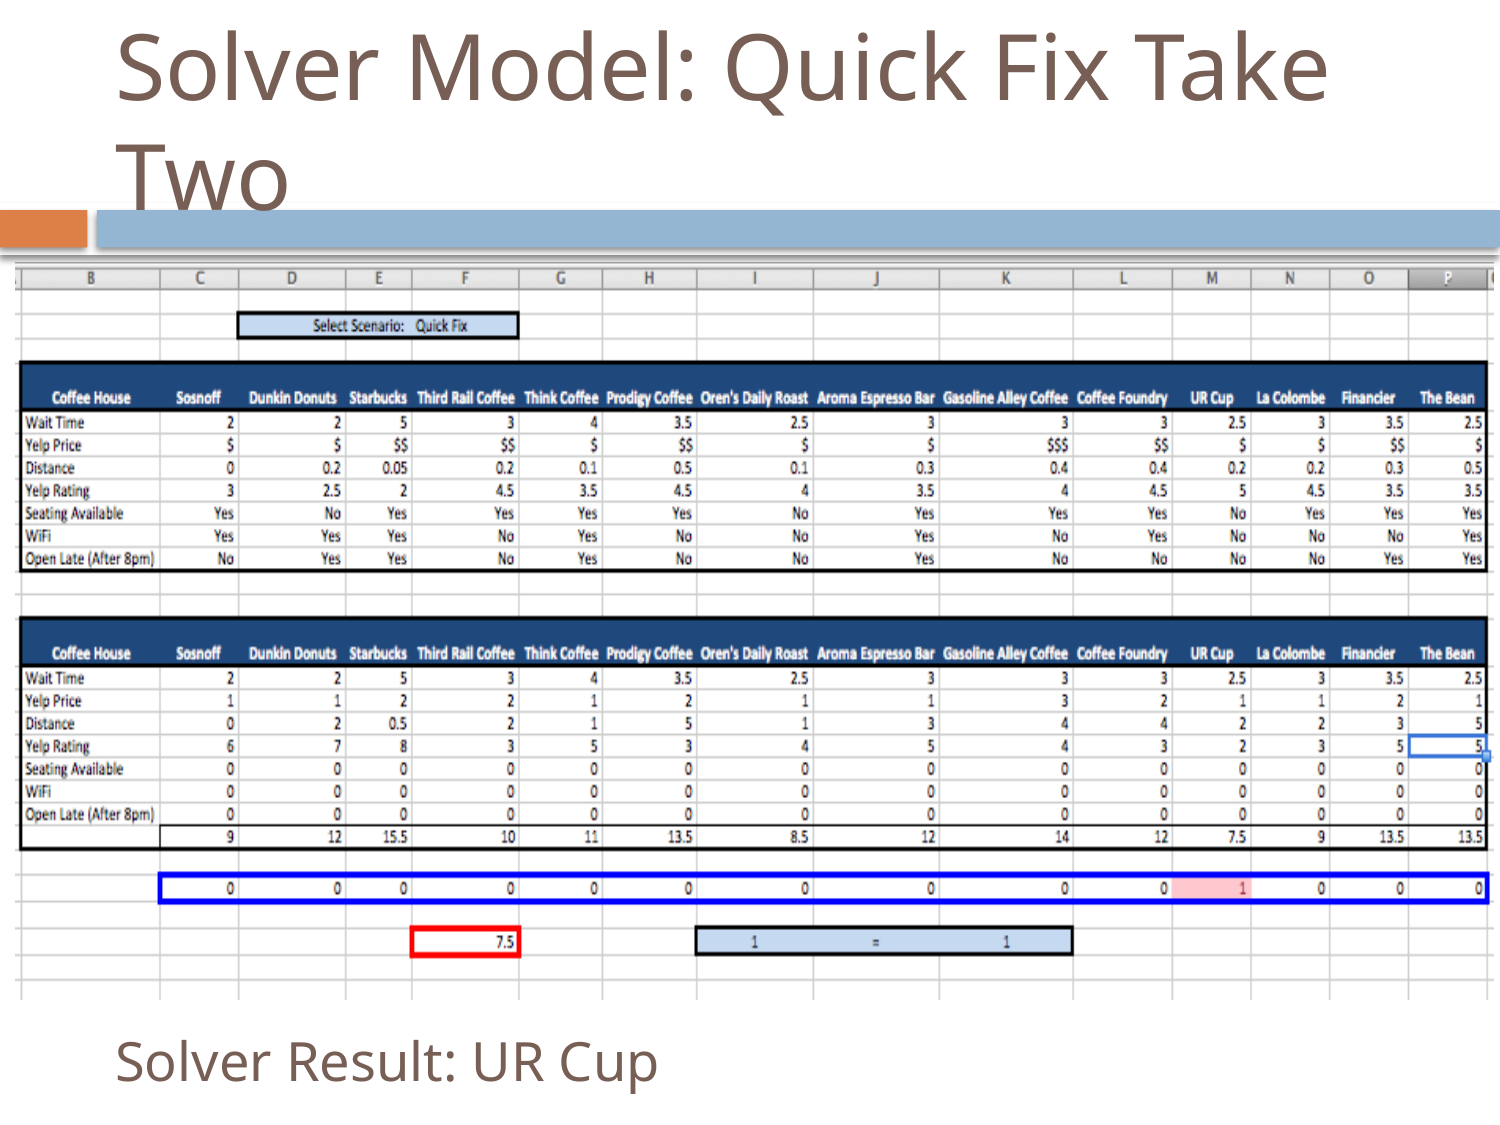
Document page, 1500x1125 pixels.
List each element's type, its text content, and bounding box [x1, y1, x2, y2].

title Solver Model: Quick Fix Take Two [100, 37, 1438, 200]
text_box Solver Result: UR Cup [100, 1020, 1318, 1101]
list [14, 262, 1495, 1001]
